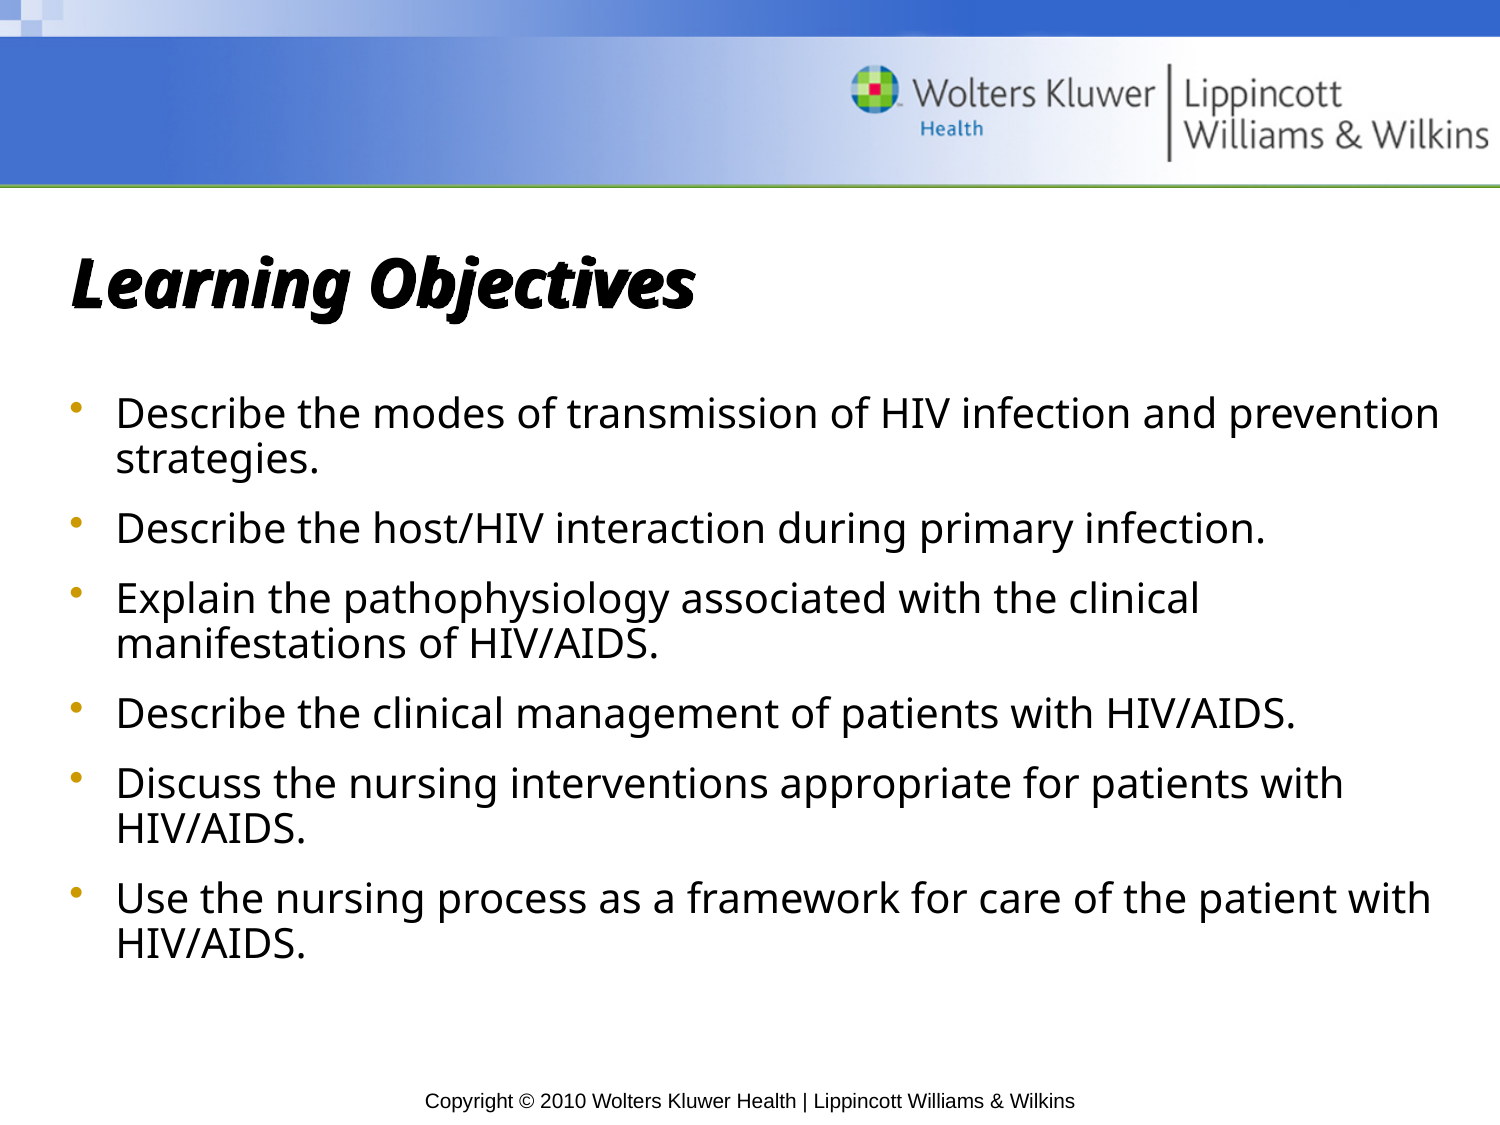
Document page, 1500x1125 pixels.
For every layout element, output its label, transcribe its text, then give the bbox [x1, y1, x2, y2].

picture [0, 0, 1500, 188]
title Learning Objectives [70, 264, 1470, 401]
list Describe the modes of transmission of HIV infection and prevention strategies. Describe the host/HIV interaction during primary infection. Explain the pathophysiology associated with the clinical manifestations of HIV/AIDS. Describe the clinical management of patients with HIV/AIDS. Discuss the nursing interventions appropriate for patients with HIV/AIDS. Use the nursing process as a framework for care of the patient with HIV/AIDS. [53, 384, 1468, 1088]
